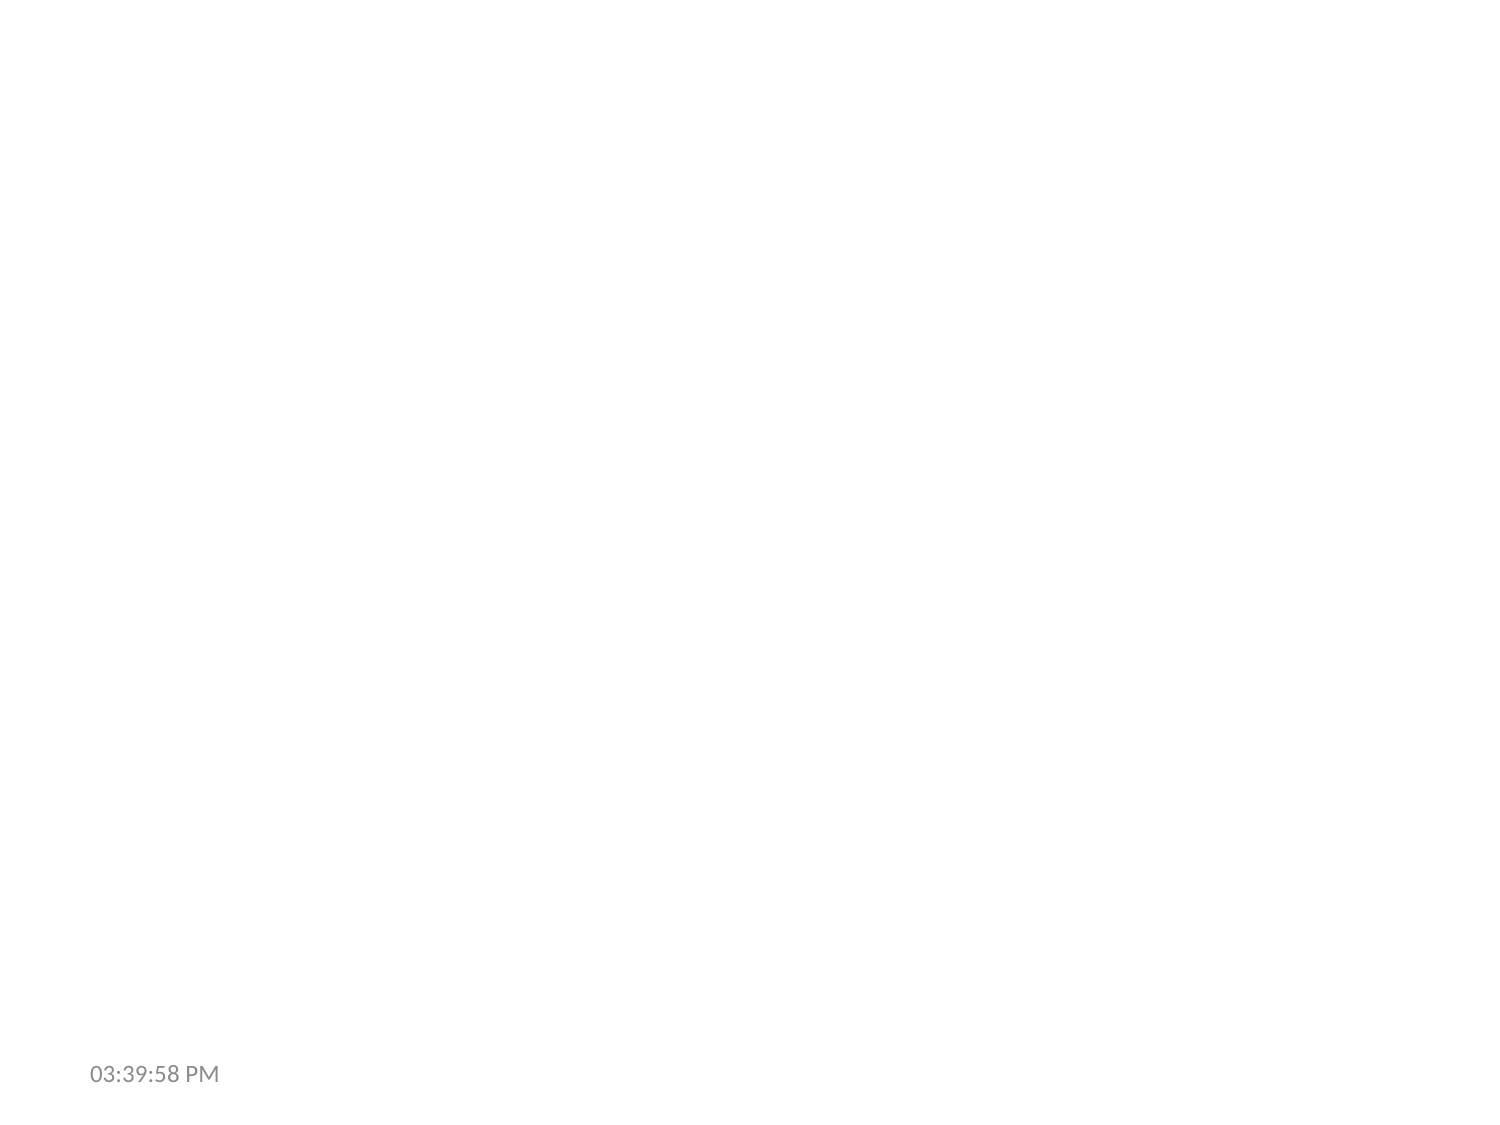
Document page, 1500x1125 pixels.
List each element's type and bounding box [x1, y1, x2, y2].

slide_number [75, 1042, 425, 1103]
